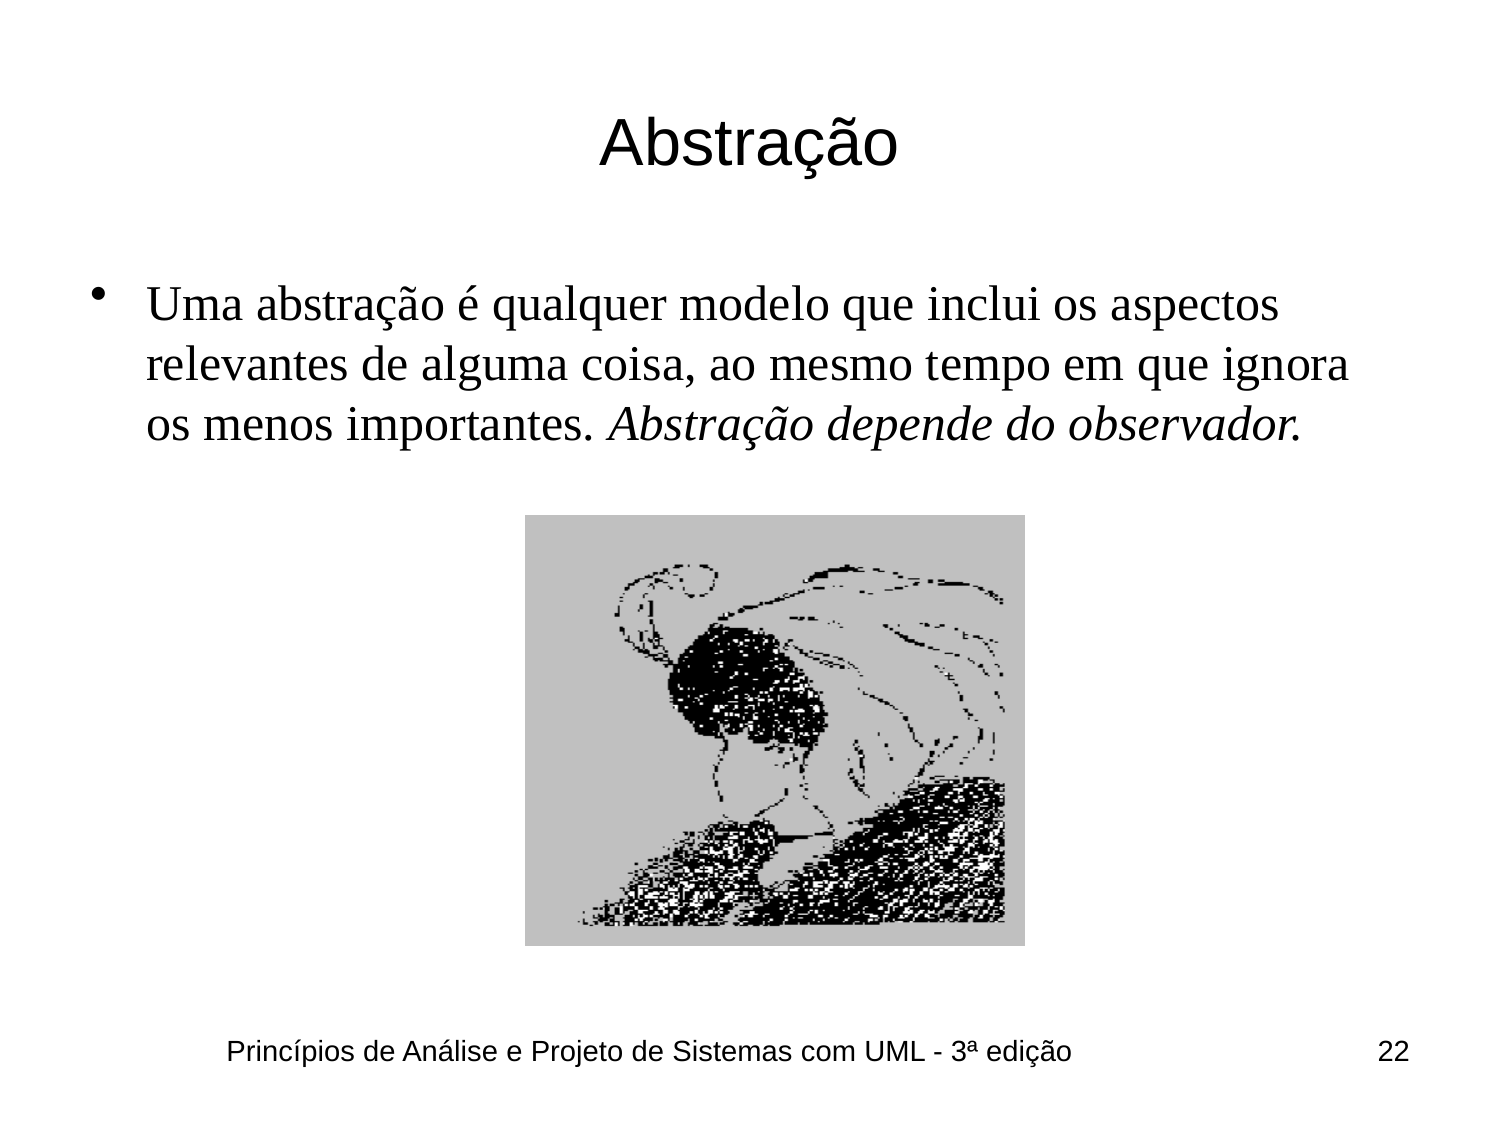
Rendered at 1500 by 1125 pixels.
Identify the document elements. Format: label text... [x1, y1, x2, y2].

slide_number 22 [1237, 1024, 1426, 1103]
list Uma abstração é qualquer modelo que inclui os aspectos relevantes de alguma coisa, ao mesmo tempo em que ignora os menos importantes. Abstração depende do observador. [74, 262, 1400, 504]
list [525, 514, 1025, 947]
footer Princípios de Análise e Projeto de Sistemas com UML - 3ª edição [74, 1024, 1226, 1103]
title Abstração [74, 44, 1426, 233]
